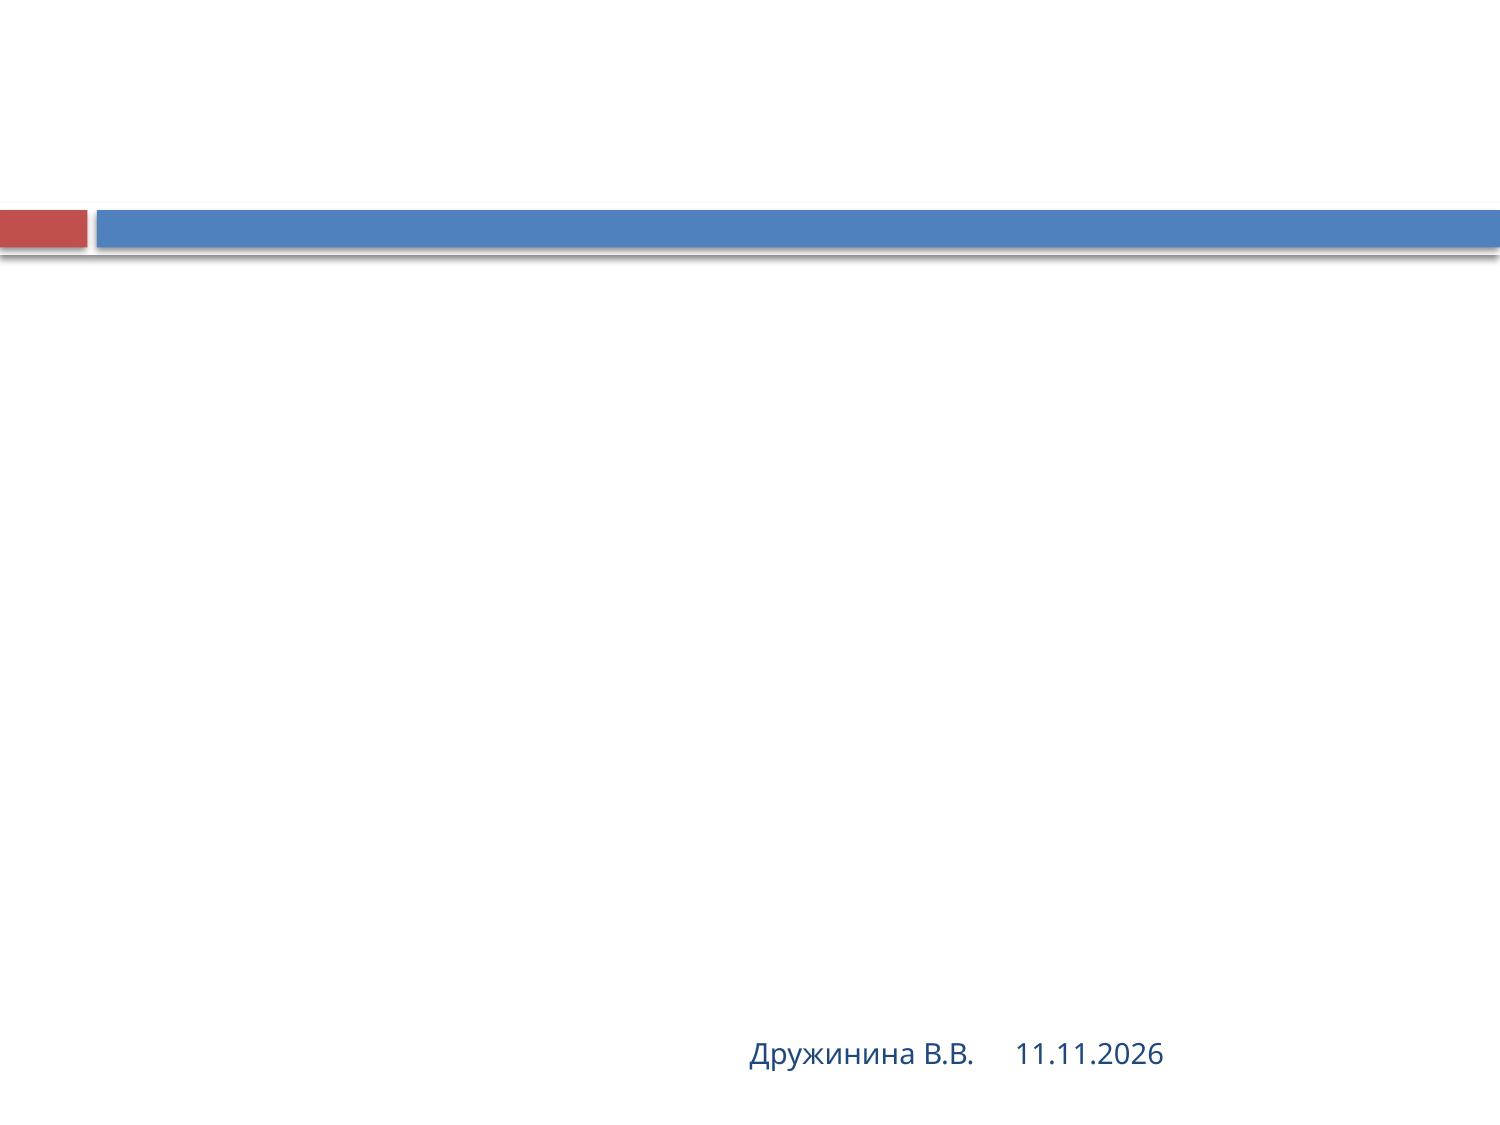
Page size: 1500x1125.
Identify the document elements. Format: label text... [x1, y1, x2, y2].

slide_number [999, 1025, 1438, 1085]
footer Дружинина В.В. [99, 1024, 990, 1085]
